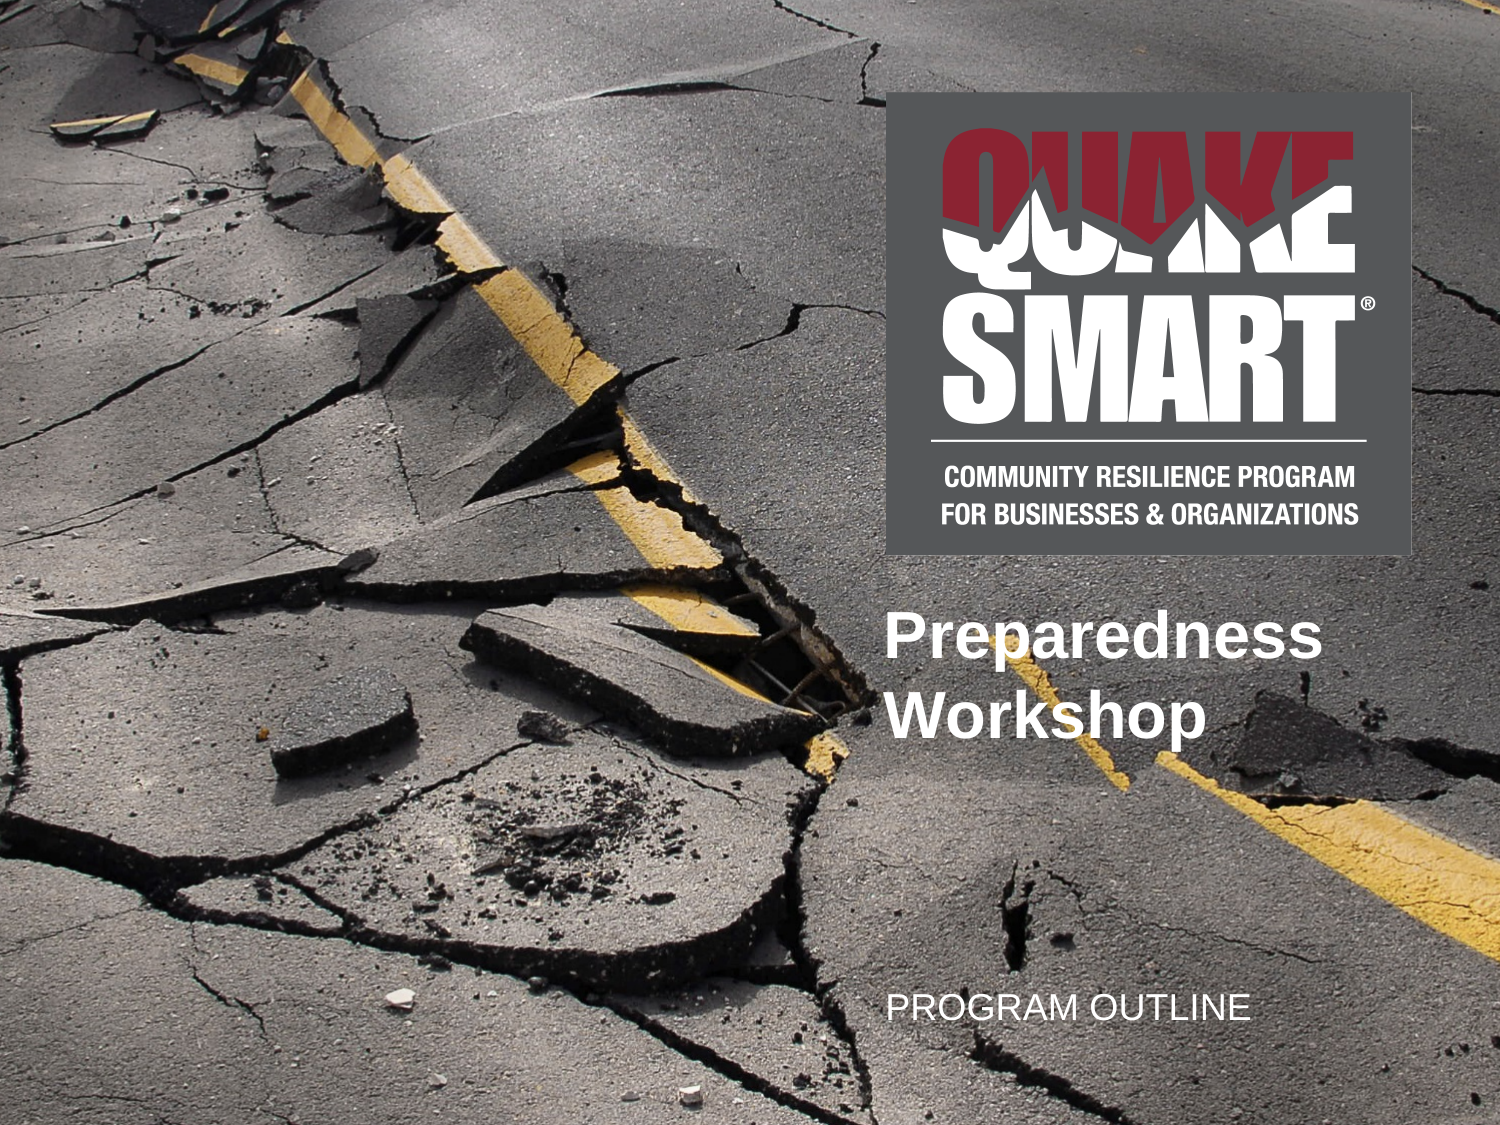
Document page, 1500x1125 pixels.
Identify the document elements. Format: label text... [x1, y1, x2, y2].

text_box PROGRAM OUTLINE [885, 976, 1253, 1036]
picture [0, 0, 1500, 1125]
text_box Preparedness Workshop [883, 584, 1500, 759]
